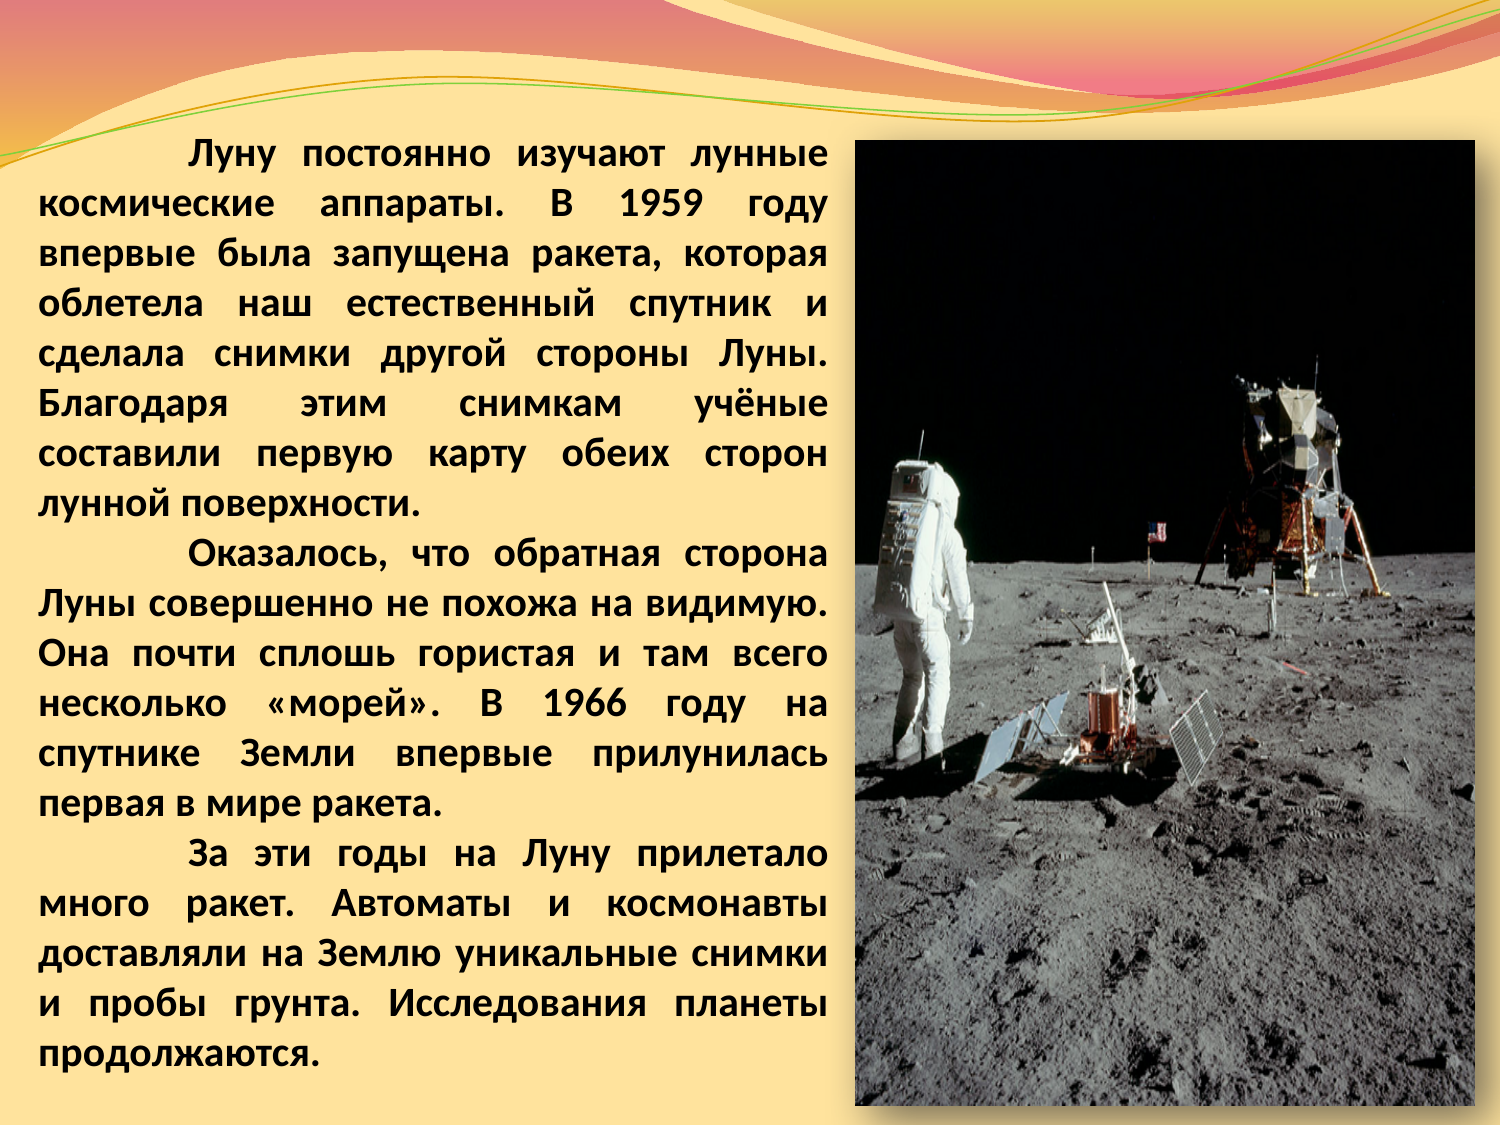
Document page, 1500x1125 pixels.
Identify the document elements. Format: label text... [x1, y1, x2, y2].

picture [855, 140, 1475, 1106]
text_box Луну постоянно изучают лунные космические аппараты. В 1959 году впервые была запущена ракета, которая облетела наш естественный спутник и сделала снимки другой стороны Луны. Благодаря этим снимкам учёные составили первую карту обеих сторон лунной поверхности. Оказалось, что обратная сторона Луны совершенно не похожа на видимую. Она почти сплошь гористая и там всего несколько «морей». В 1966 году на спутнике Земли впервые прилунилась первая в мире ракета. За эти годы на Луну прилетало много ракет. Автоматы и космонавты доставляли на Землю уникальные снимки и пробы грунта. Исследования планеты продолжаются. [23, 117, 844, 1125]
